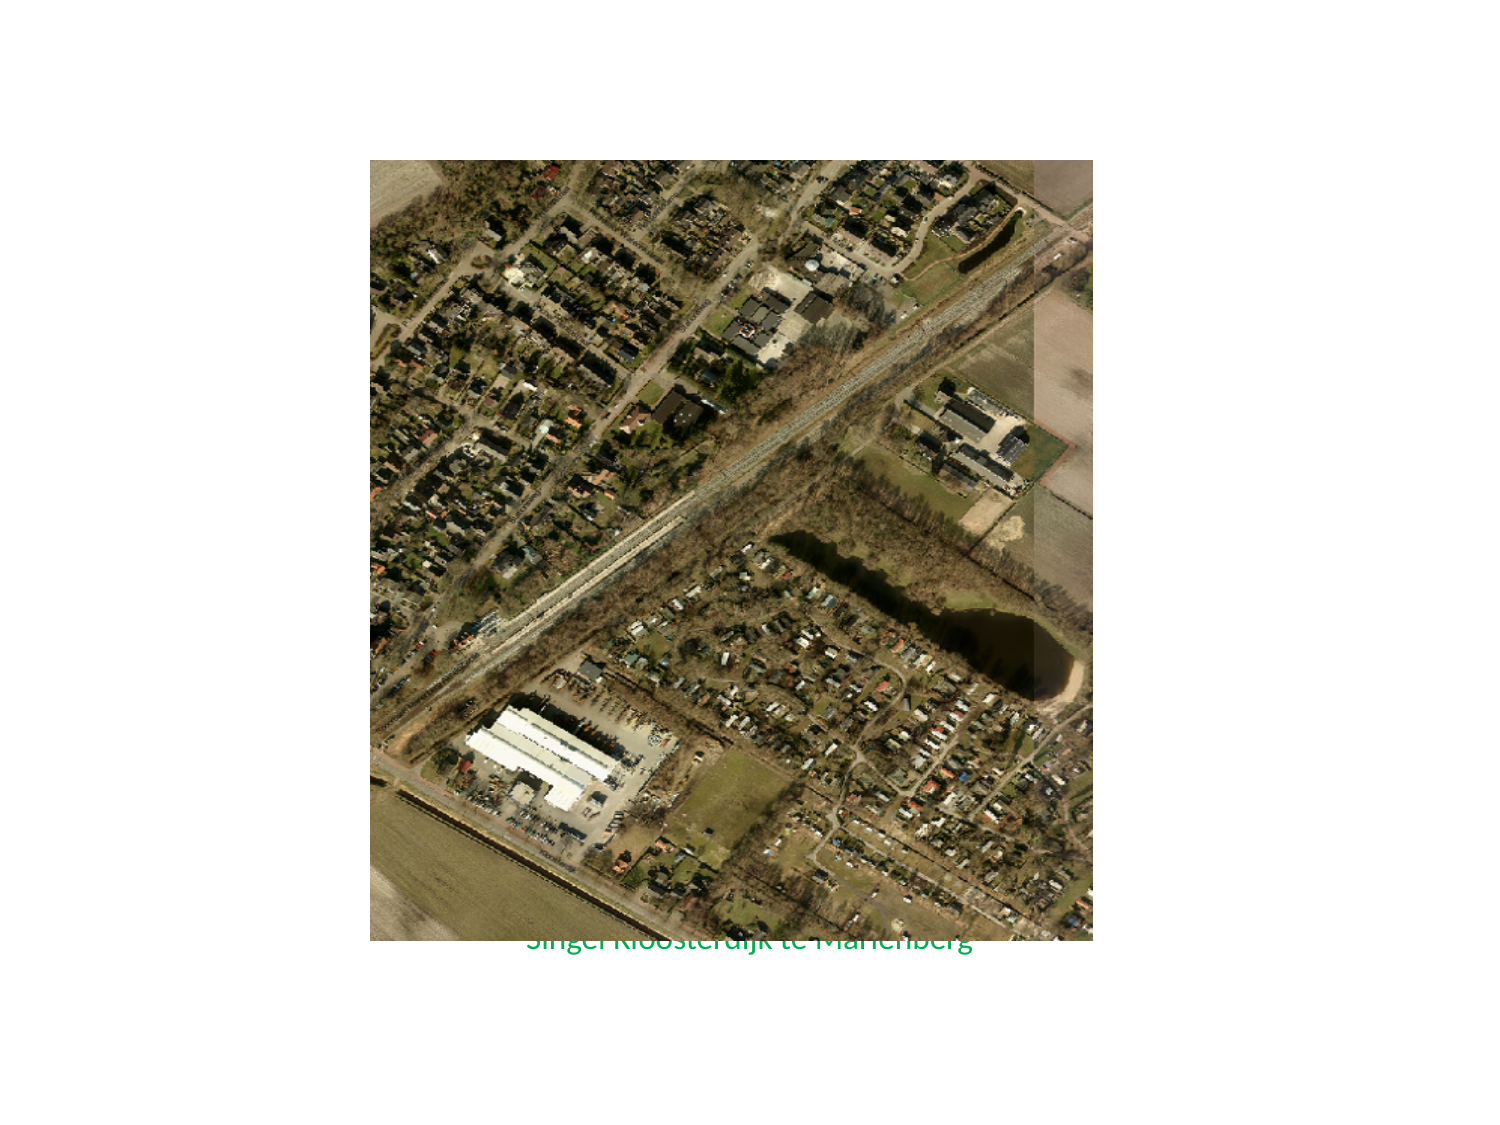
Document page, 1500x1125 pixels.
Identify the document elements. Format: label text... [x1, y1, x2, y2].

list Singel Kloosterdijk te Marienberg [75, 262, 1425, 1005]
picture [369, 160, 1093, 941]
